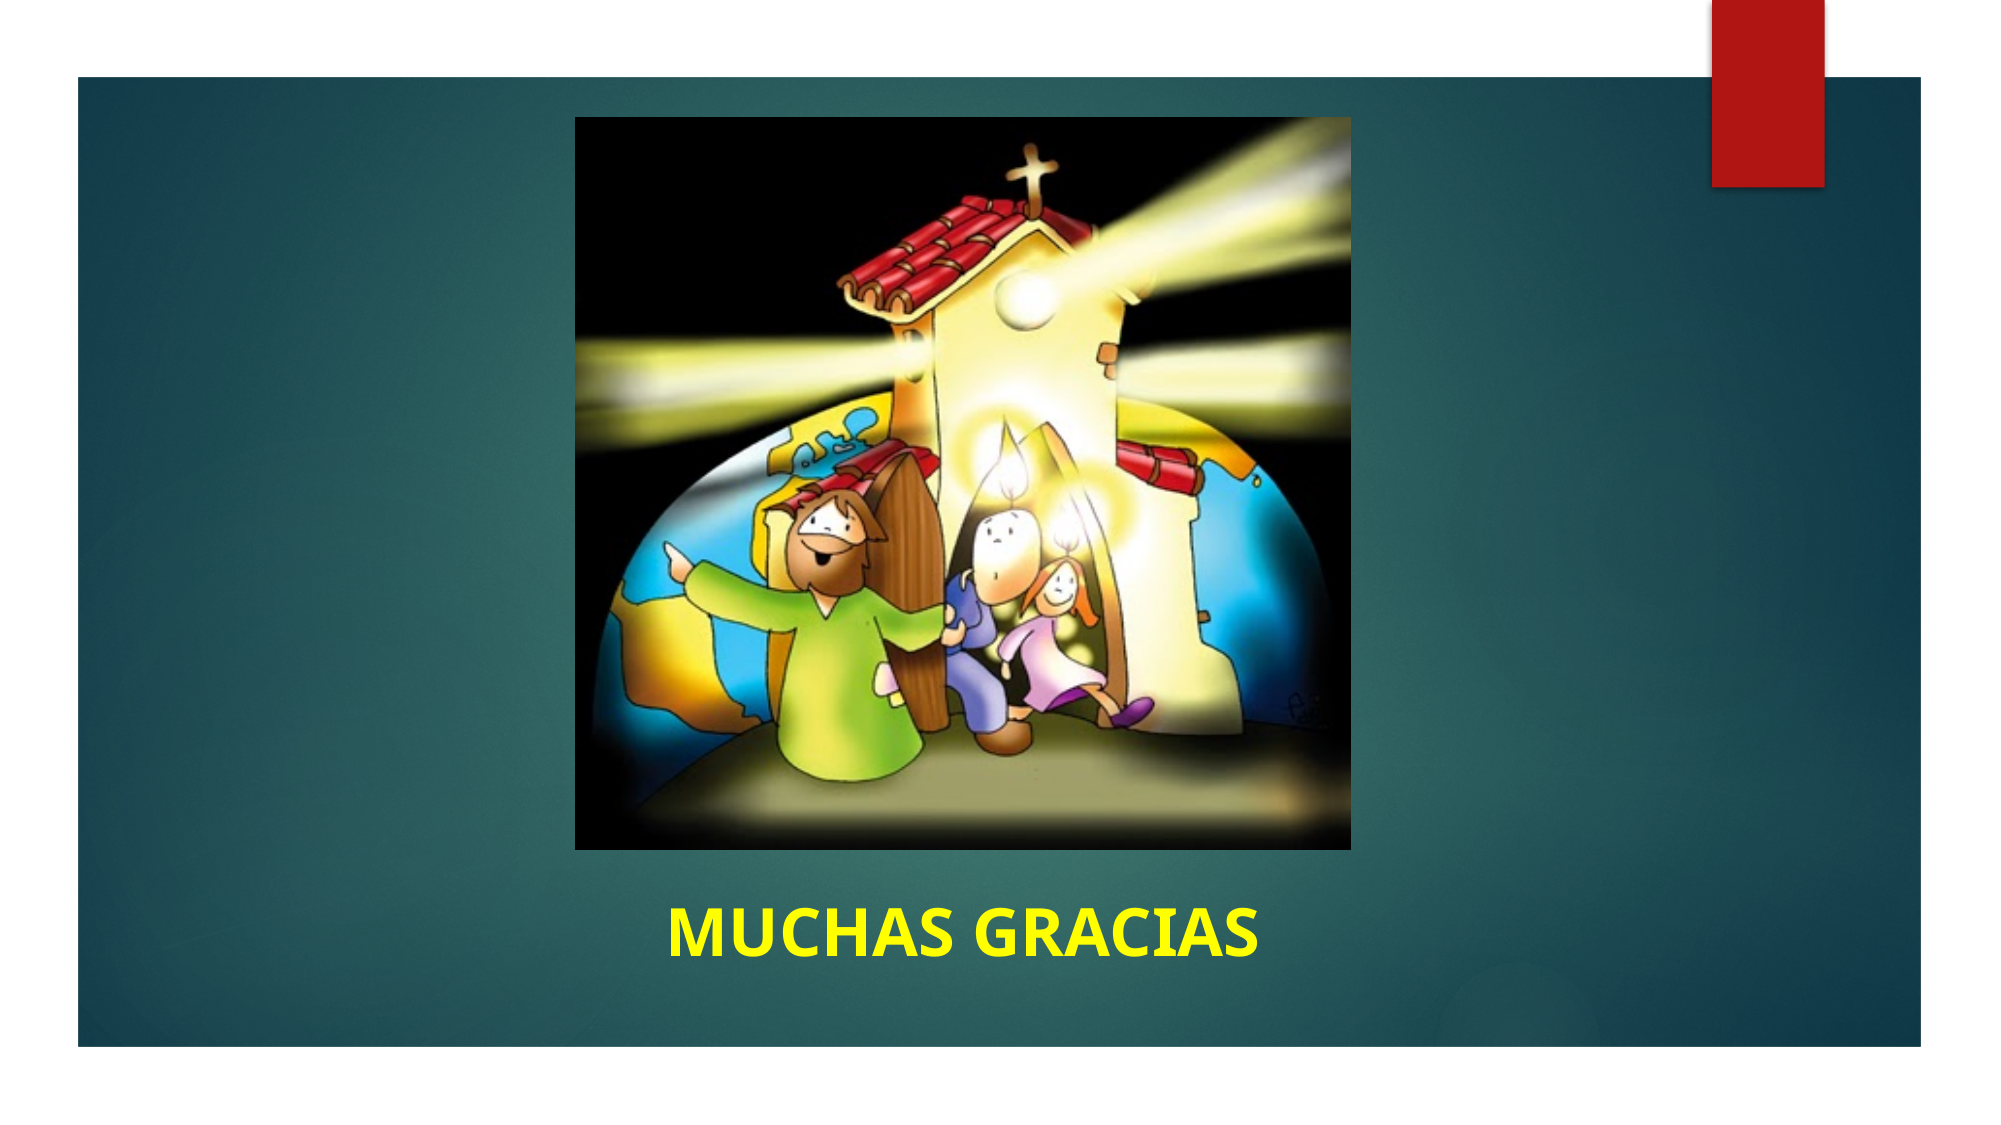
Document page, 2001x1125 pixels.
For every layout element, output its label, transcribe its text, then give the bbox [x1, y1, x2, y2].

text_box MUCHAS GRACIAS [548, 882, 1379, 977]
picture [575, 117, 1352, 851]
